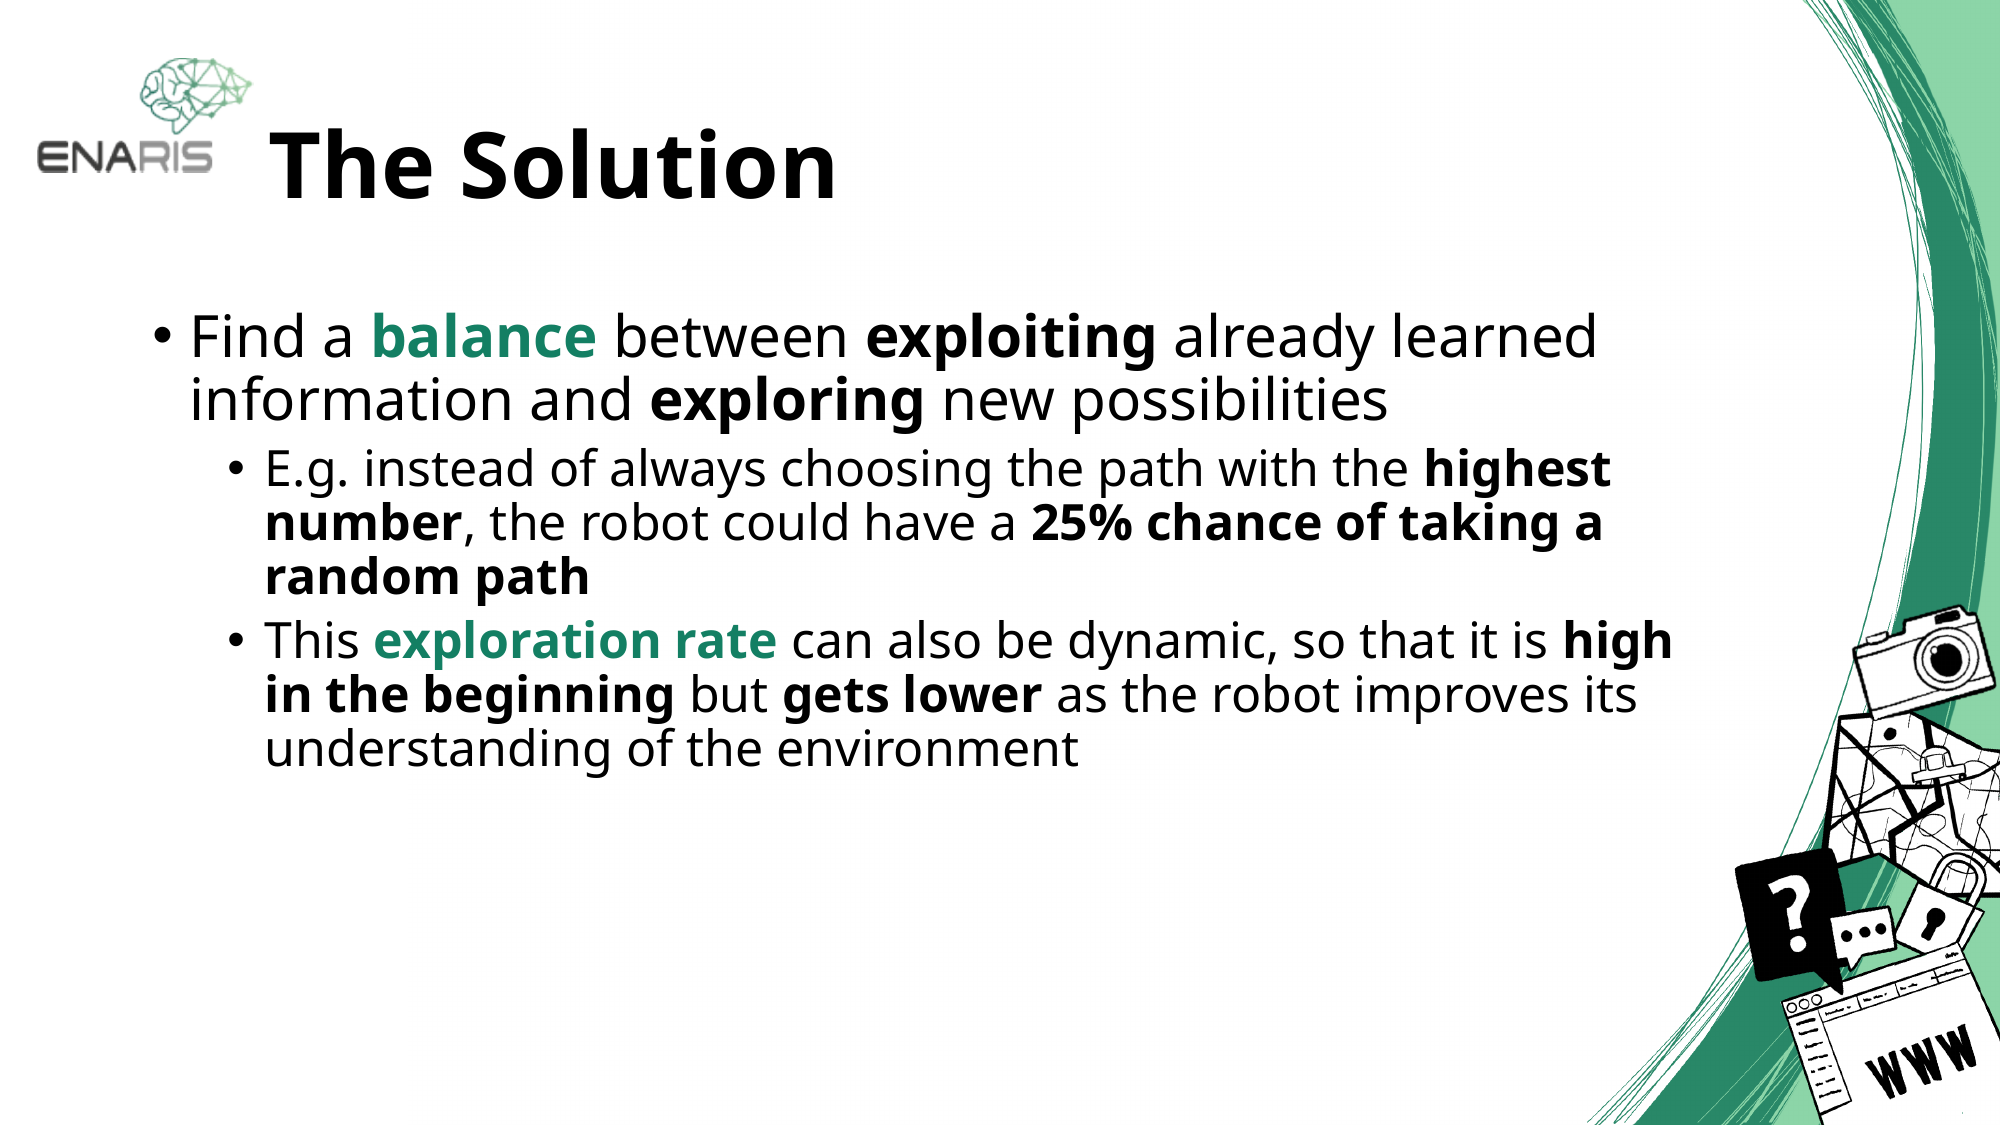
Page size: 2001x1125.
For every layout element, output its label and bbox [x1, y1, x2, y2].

picture [37, 58, 254, 173]
picture [408, 0, 2000, 1125]
title [253, 59, 1863, 278]
list [137, 299, 1728, 1014]
